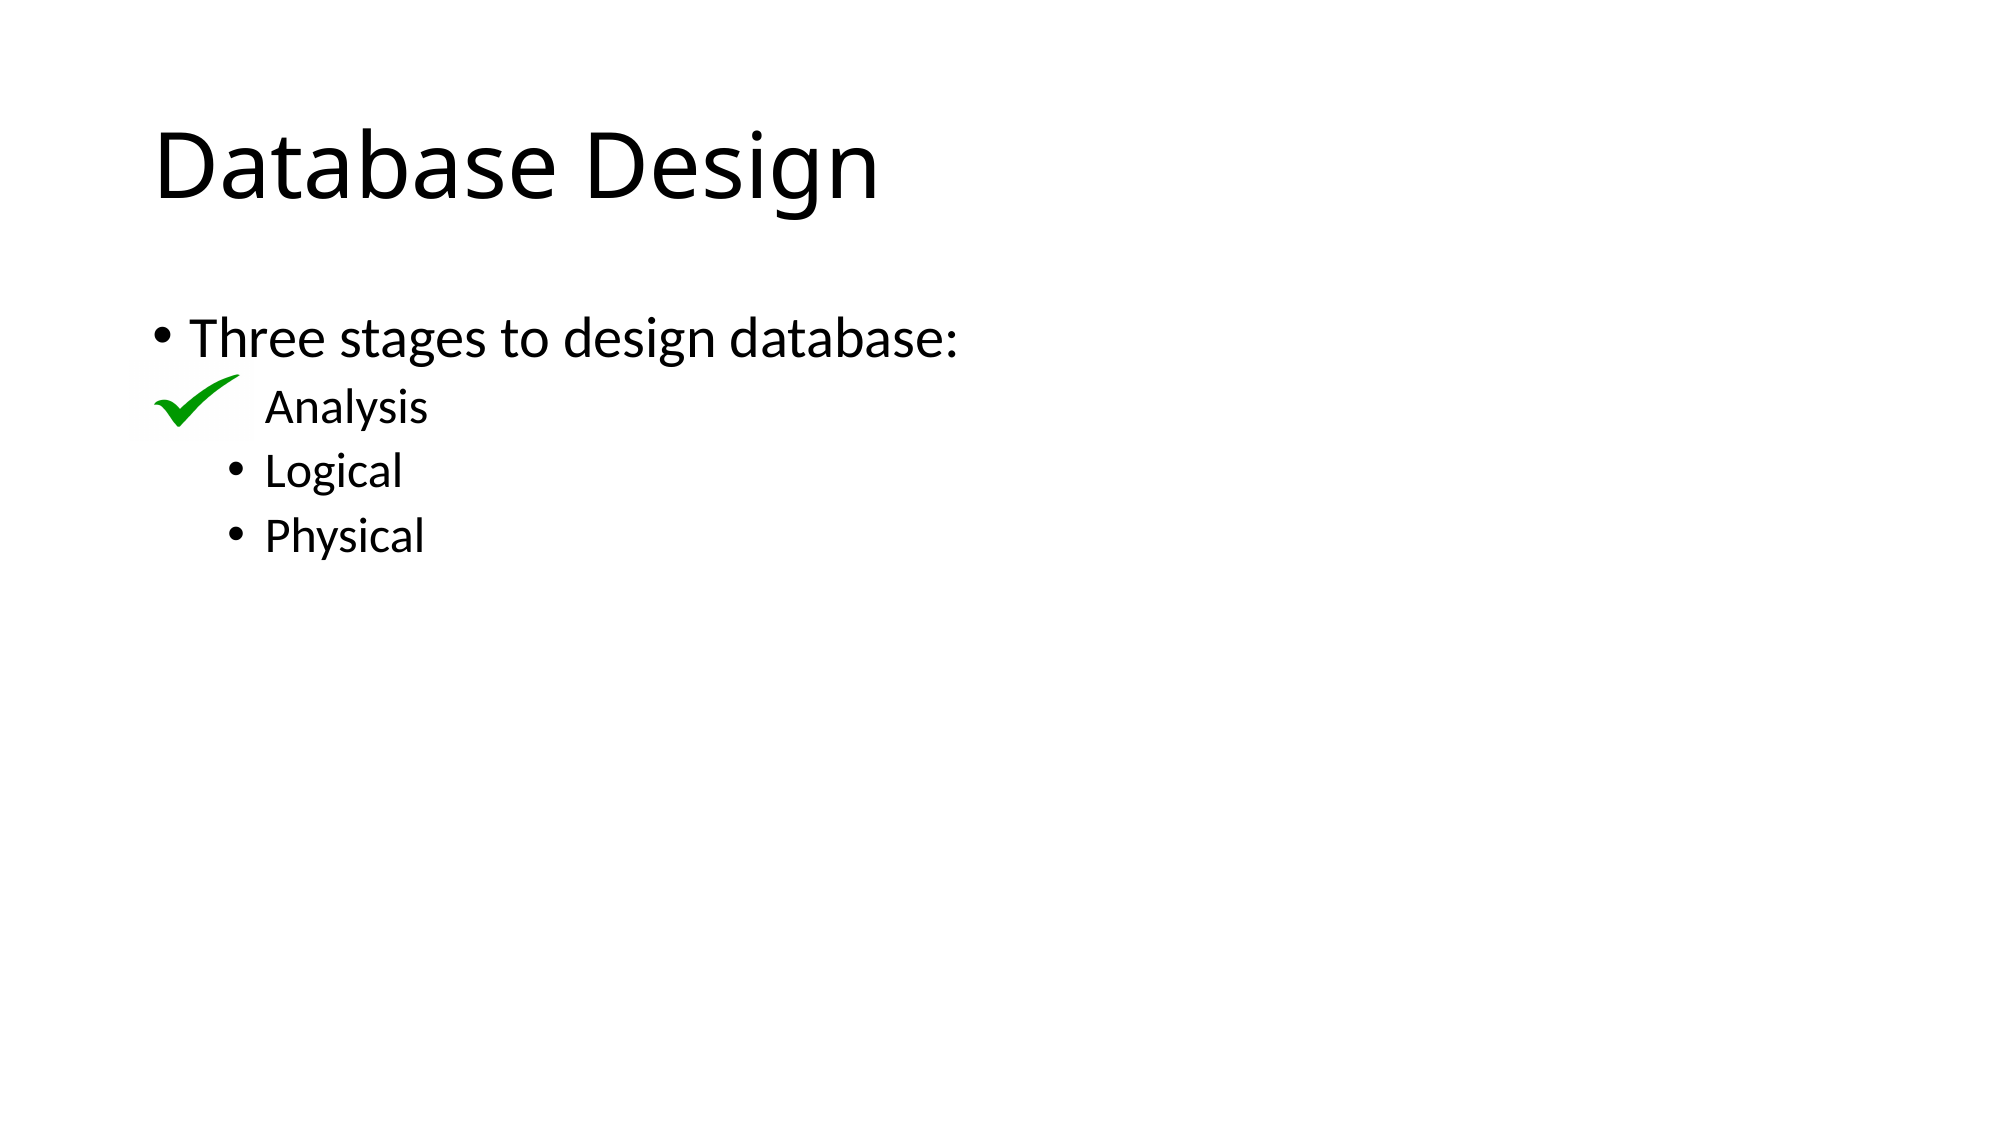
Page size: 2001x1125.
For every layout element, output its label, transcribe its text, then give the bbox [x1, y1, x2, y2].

picture [129, 360, 254, 441]
title Database Design [137, 59, 1863, 278]
list Three stages to design database: Analysis Logical Physical [137, 299, 1863, 1014]
